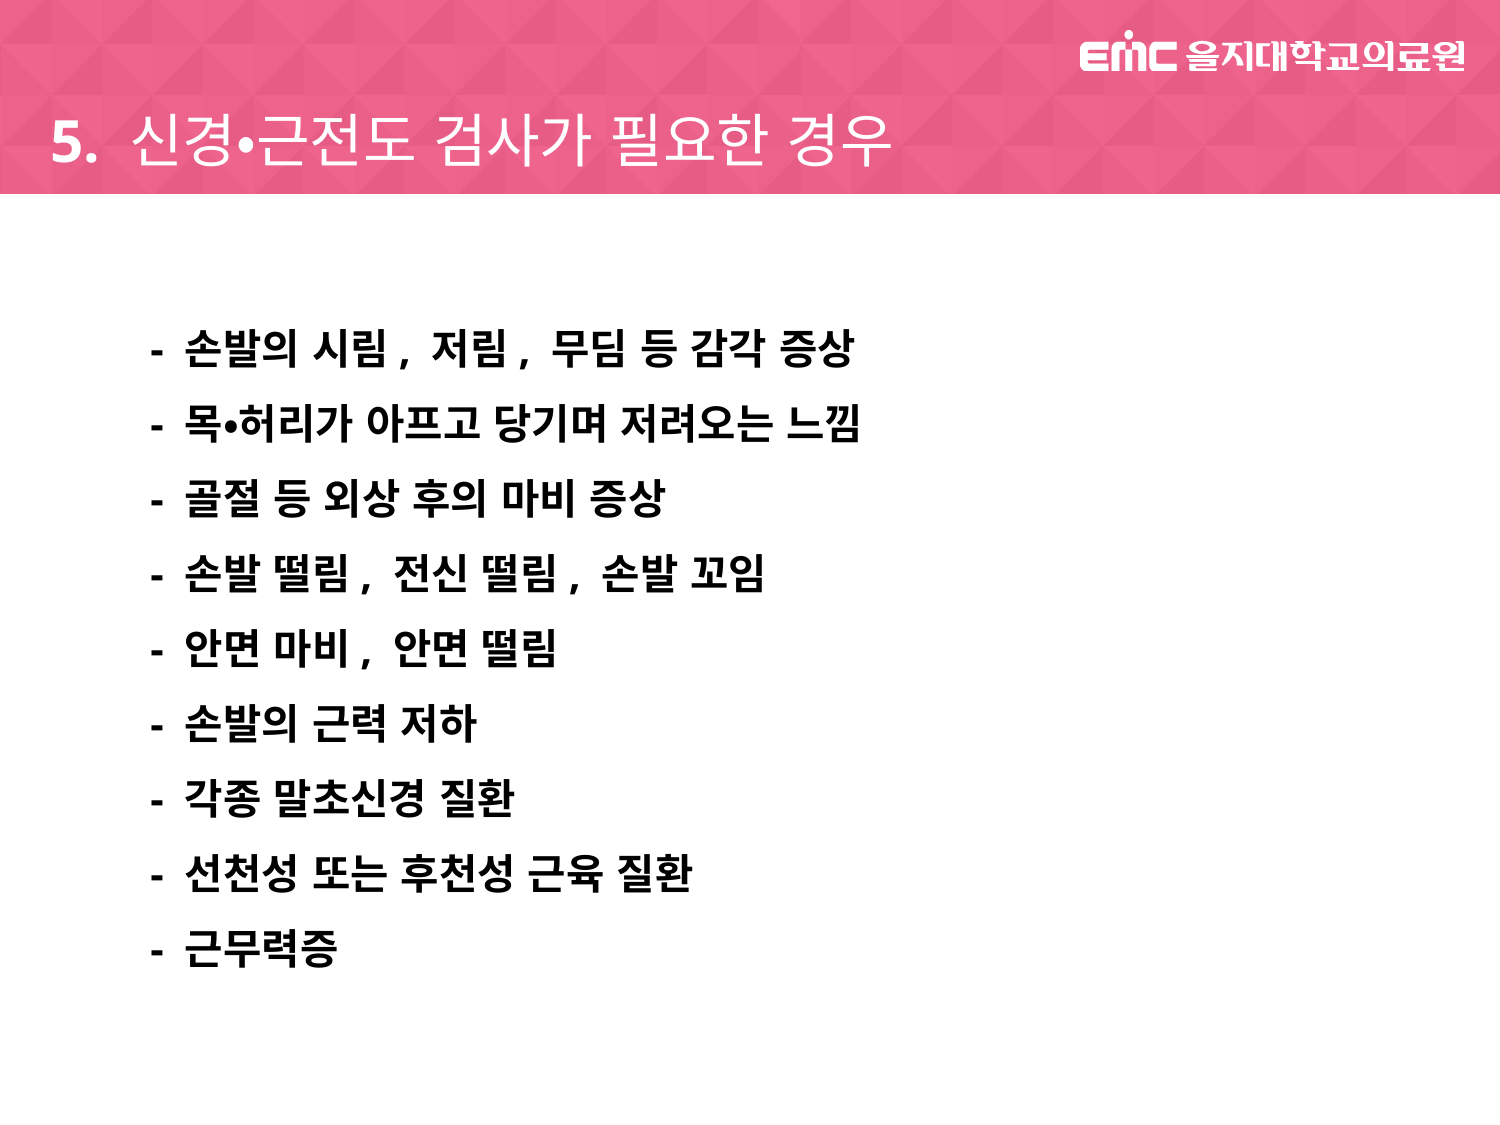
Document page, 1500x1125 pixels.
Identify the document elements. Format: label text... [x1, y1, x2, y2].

text_box - 손발의 시림, 저림, 무딤 등 감각 증상 - 목•허리가 아프고 당기며 저려오는 느낌 - 골절 등 외상 후의 마비 증상 - 손발 떨림, 전신 떨림, 손발 꼬임 - 안면 마비, 안면 떨림 - 손발의 근력 저하 - 각종 말초신경 질환 - 선천성 또는 후천성 근육 질환 - 근무력증 [135, 290, 1247, 1031]
picture [0, 0, 1500, 194]
